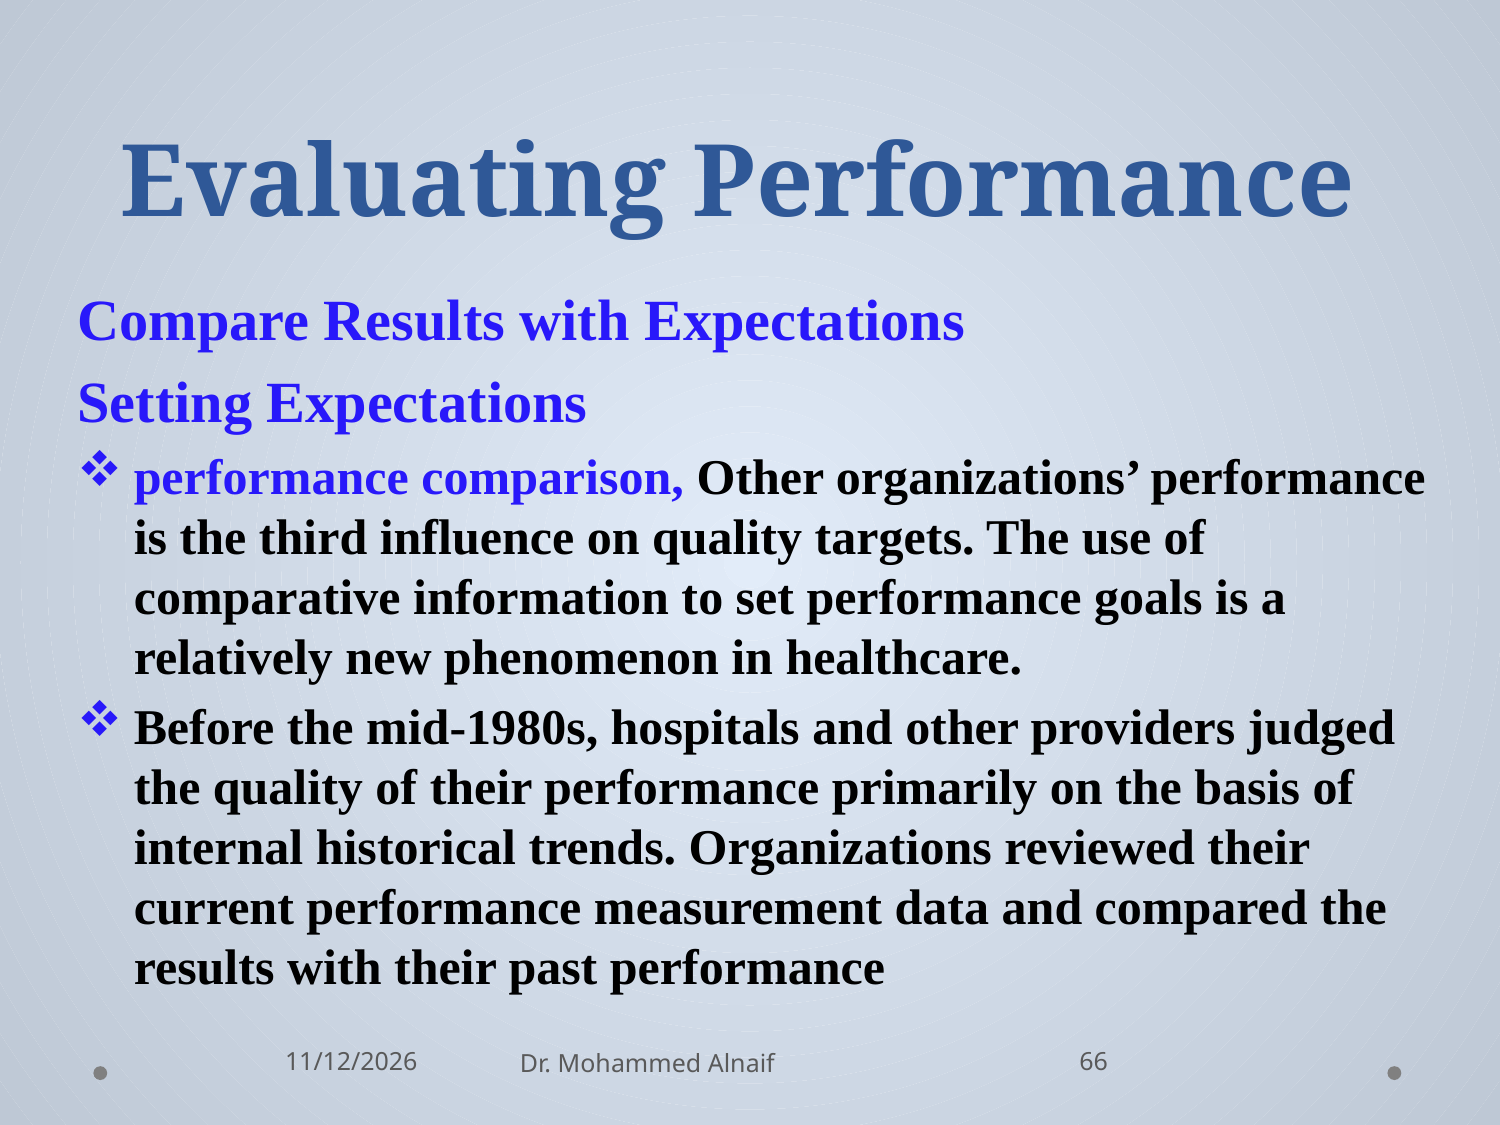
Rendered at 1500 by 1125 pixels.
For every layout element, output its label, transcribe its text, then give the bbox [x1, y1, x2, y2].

footer Dr. Mohammed Alnaif [512, 1025, 988, 1100]
title Evaluating Performance [100, 78, 1376, 244]
subtitle Compare Results with Expectations Setting Expectations performance comparison, Other organizations’ performance is the third influence on quality targets. The use of comparative information to set performance goals is a relatively new phenomenon in healthcare. Before the mid-1980s, hospitals and other providers judged the quality of their performance primarily on the basis of internal historical trends. Organizations reviewed their current performance measurement data and compared the results with their past performance [62, 275, 1450, 1013]
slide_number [75, 1025, 425, 1100]
slide_number 66 [1074, 1025, 1425, 1100]
